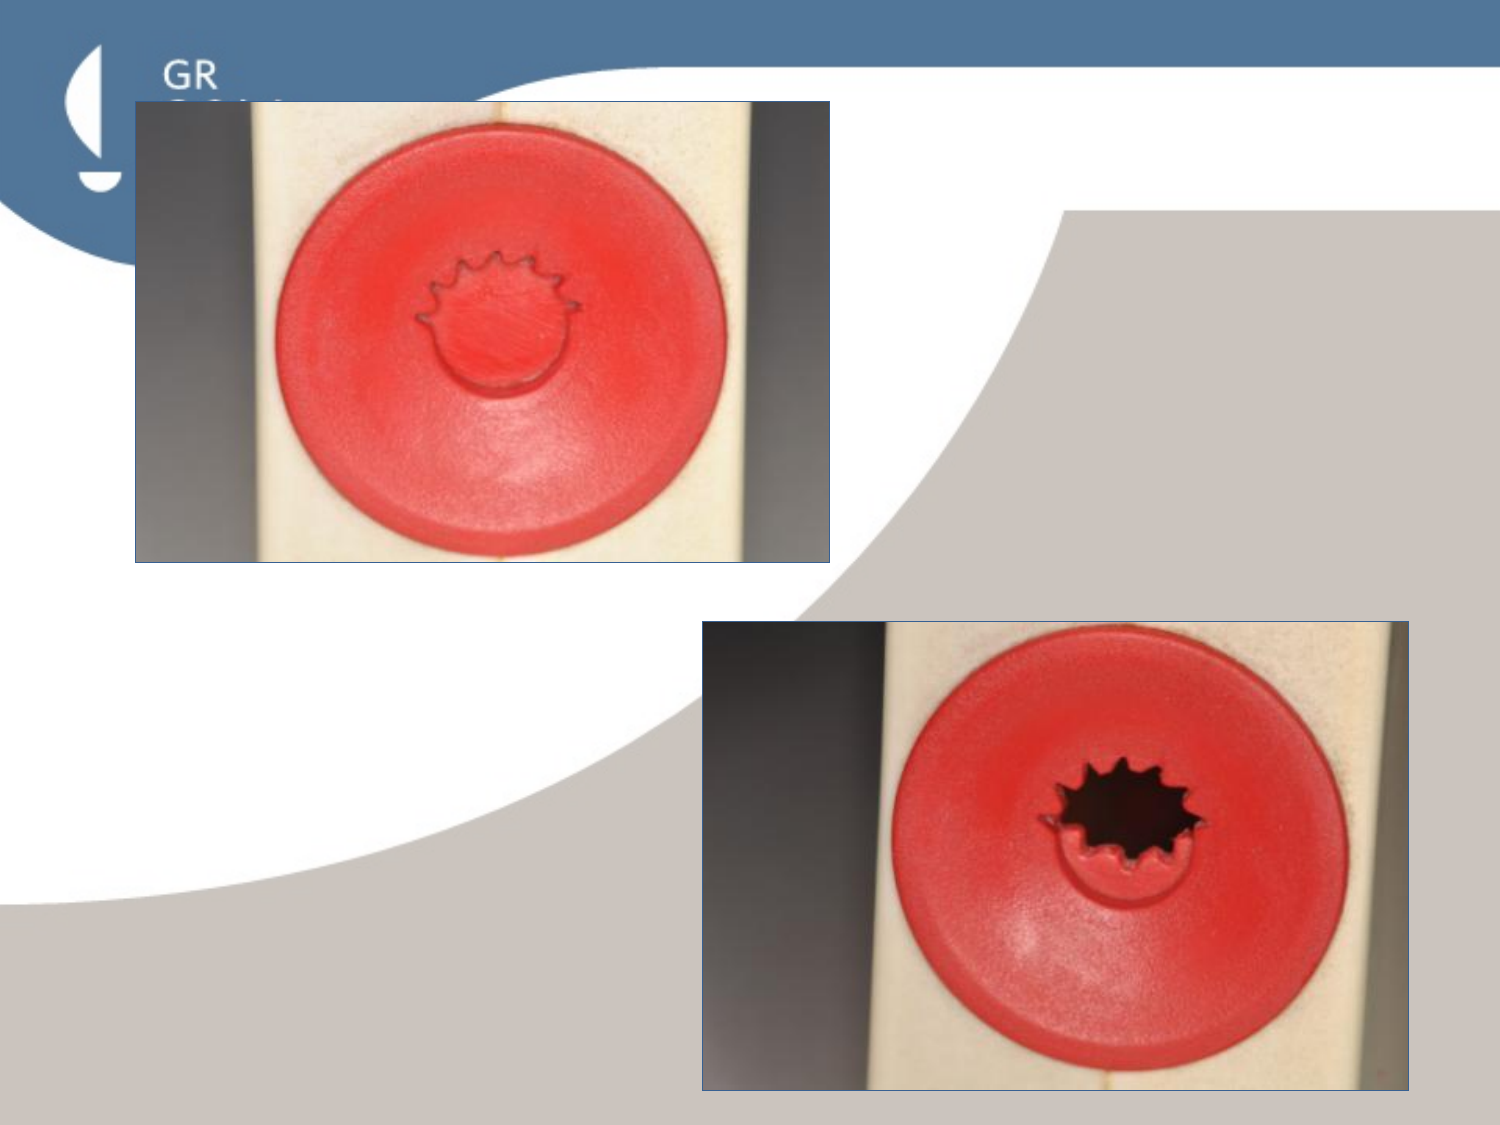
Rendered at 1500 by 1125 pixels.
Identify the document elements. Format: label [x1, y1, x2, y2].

picture [135, 101, 830, 563]
picture [702, 621, 1409, 1091]
